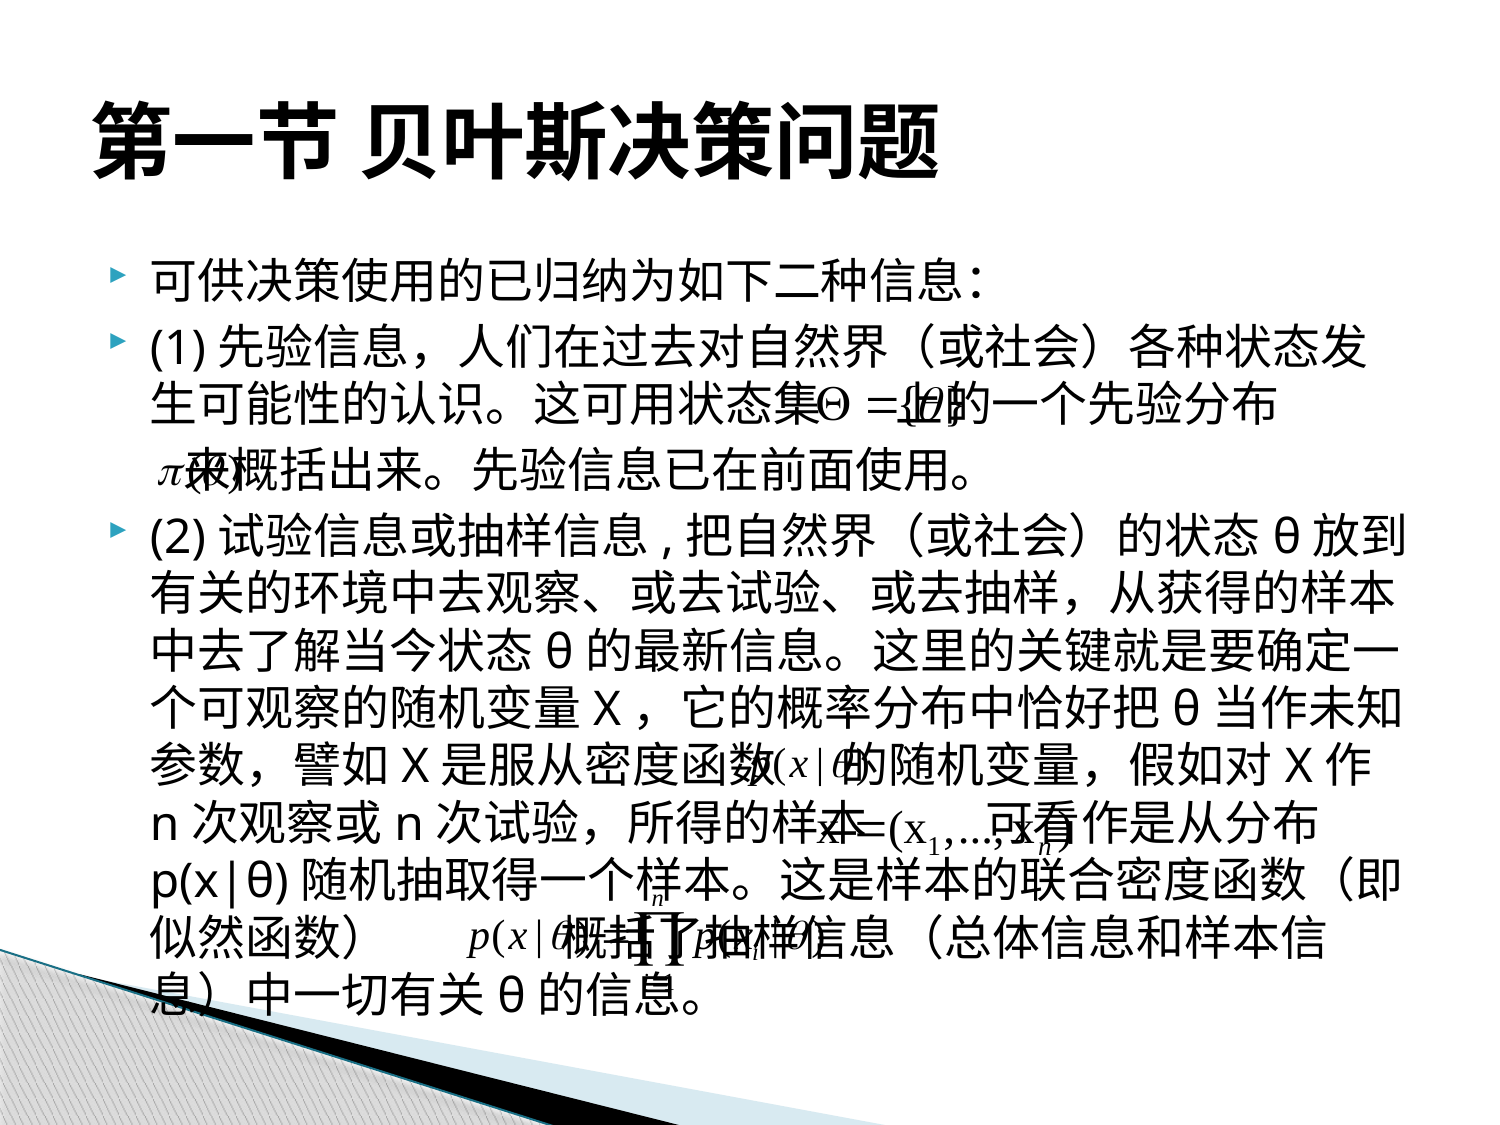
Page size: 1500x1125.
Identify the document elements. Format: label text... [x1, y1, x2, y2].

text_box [808, 374, 973, 441]
list 可供决策使用的已归纳为如下二种信息： (1)先验信息，人们在过去对自然界（或社会）各种状态发生可能性的认识。这可用状态集 上的一个先验分布 来概括出来。先验信息已在前面使用。 (2)试验信息或抽样信息,把自然界（或社会）的状态θ放到有关的环境中去观察、或去试验、或去抽样，从获得的样本中去了解当今状态θ的最新信息。这里的关键就是要确定一个可观察的随机变量X，它的概率分布中恰好把θ当作未知参数，譬如X是服从密度函数 的随机变量，假如对X作n次观察或n次试验，所得的样本 可看作是从分布p(x|θ)随机抽取得一个样本。这是样本的联合密度函数（即似然函数） 概括了抽样信息（总体信息和样本信息）中一切有关θ的信息。 [75, 243, 1425, 1125]
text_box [738, 738, 880, 795]
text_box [456, 878, 833, 1000]
title 第一节 贝叶斯决策问题 [75, 45, 1425, 233]
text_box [152, 445, 252, 505]
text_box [808, 796, 1083, 868]
